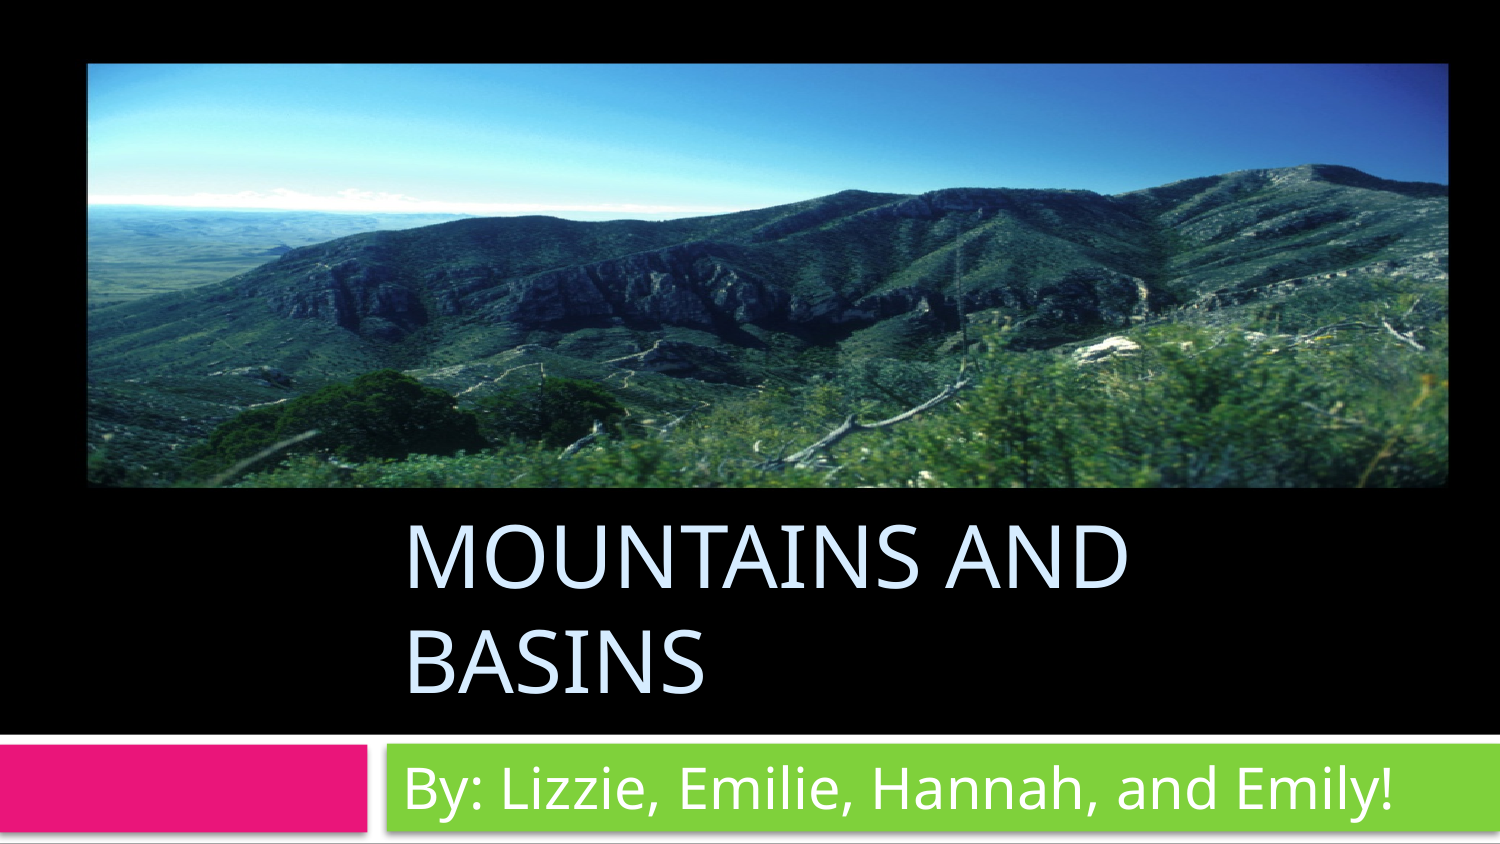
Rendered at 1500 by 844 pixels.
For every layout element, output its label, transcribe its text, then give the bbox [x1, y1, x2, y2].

title Mountains and basins [387, 504, 1450, 719]
picture [74, 59, 1463, 493]
subtitle By: Lizzie, Emilie, Hannah, and Emily! [387, 744, 1457, 829]
